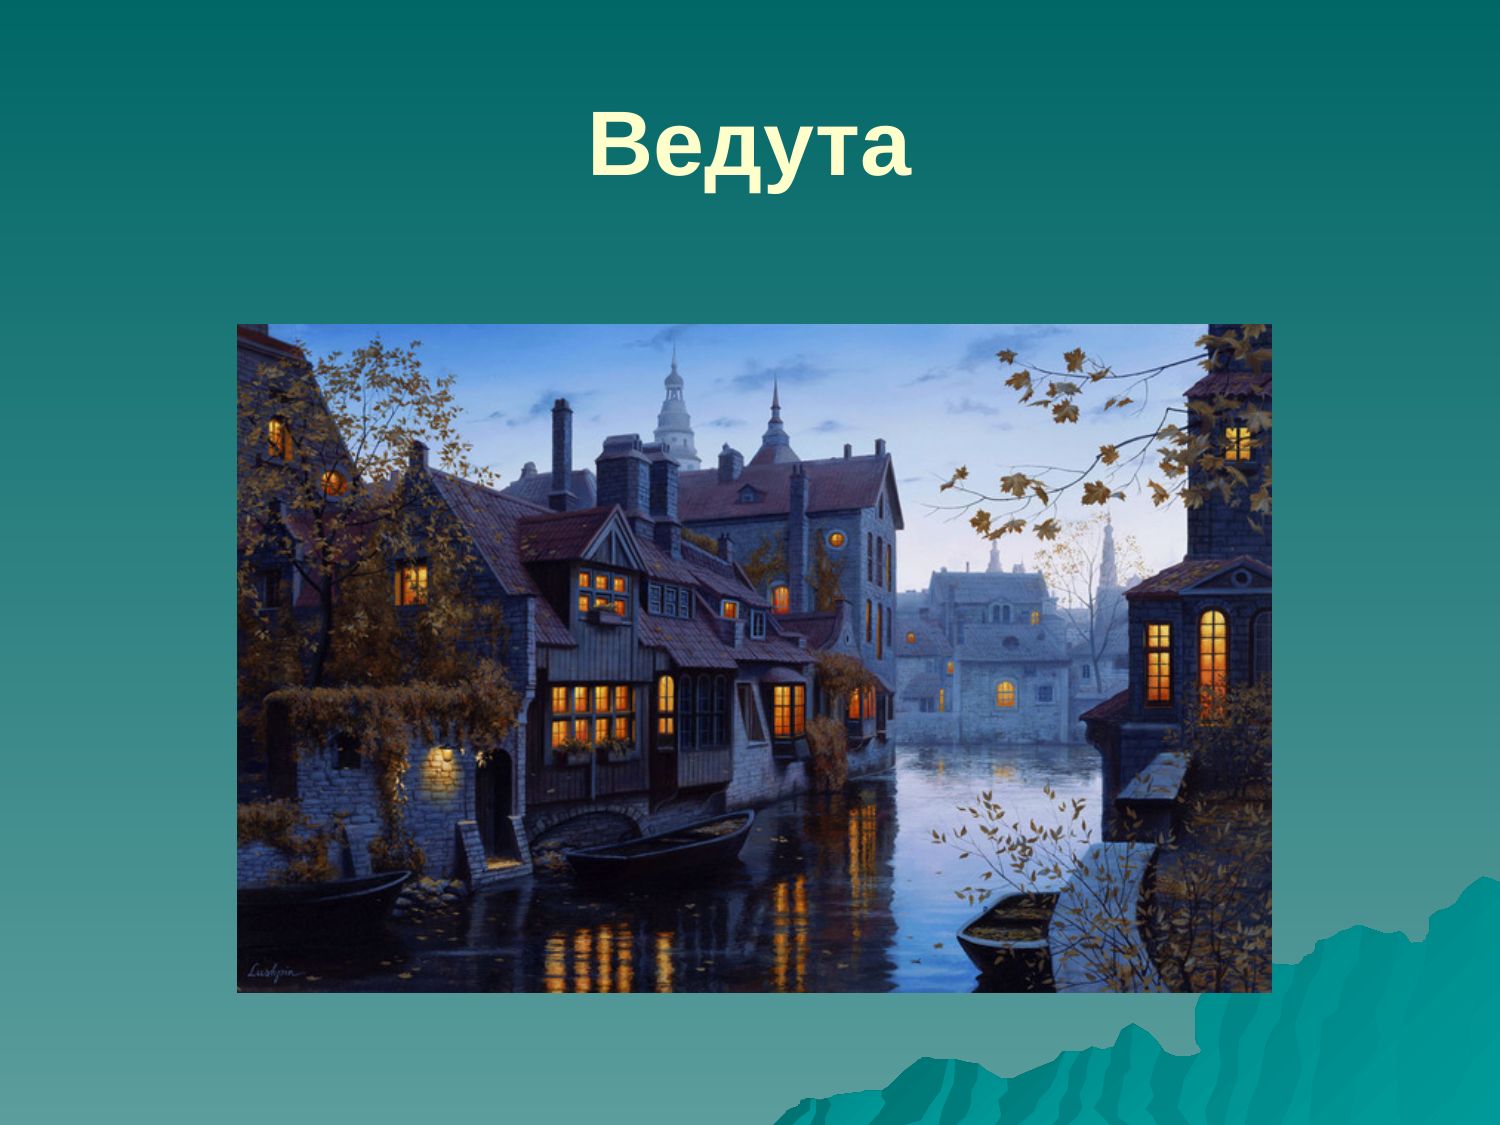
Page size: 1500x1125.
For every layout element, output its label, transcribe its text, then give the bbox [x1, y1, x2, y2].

title Ведута [75, 45, 1425, 233]
picture [237, 324, 1273, 993]
